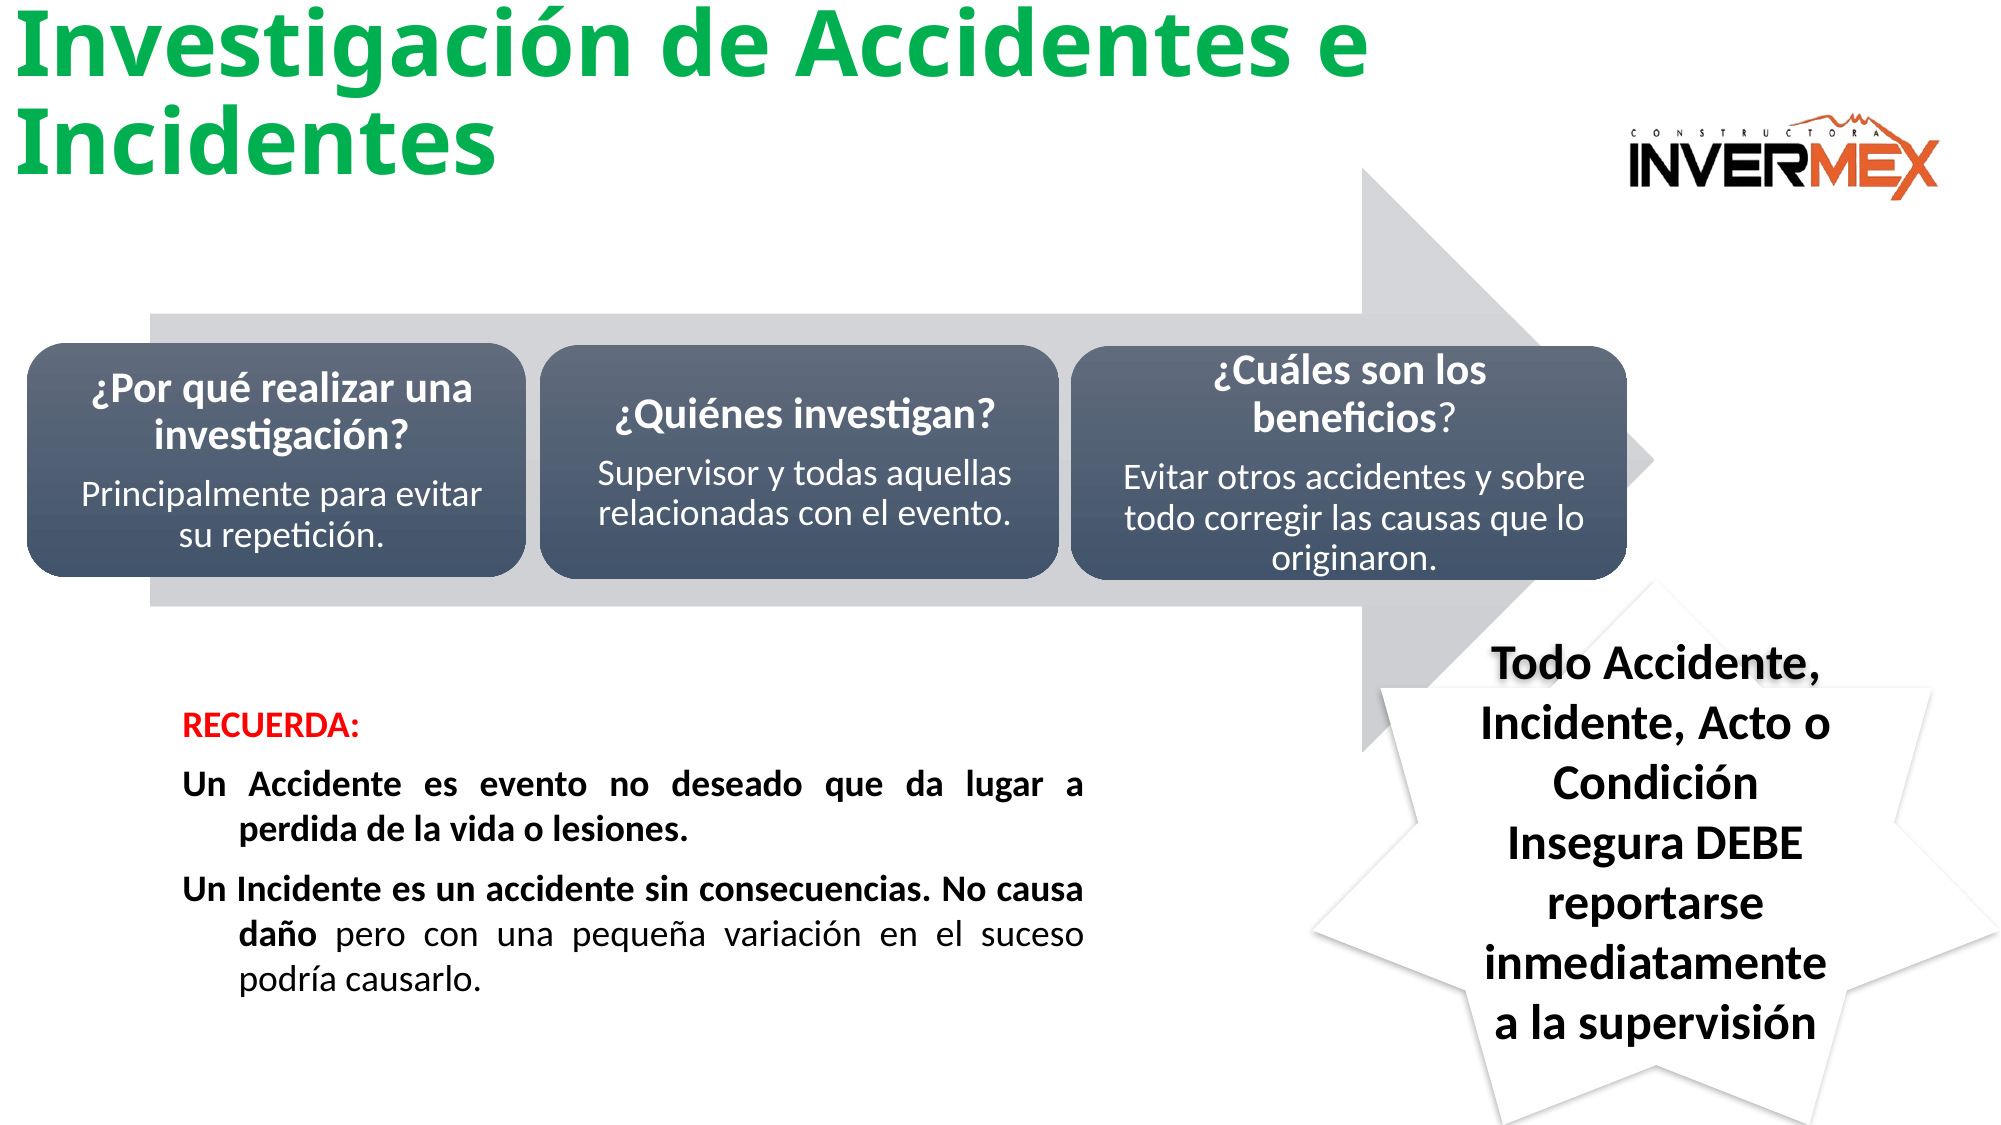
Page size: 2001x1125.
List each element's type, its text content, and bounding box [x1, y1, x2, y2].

text_box Todo Accidente, Incidente, Acto o Condición Insegura DEBE reportarse inmediatamente a la supervisión [1310, 686, 2000, 1125]
text_box RECUERDA: Un Accidente es evento no deseado que da lugar a perdida de la vida o lesiones. Un Incidente es un accidente sin consecuencias. No causa daño pero con una pequeña variación en el suceso podría causarlo. [129, 753, 1100, 1007]
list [17, 167, 1788, 753]
picture [1592, 77, 1964, 242]
title Investigación de Accidentes e Incidentes [0, 22, 1725, 170]
